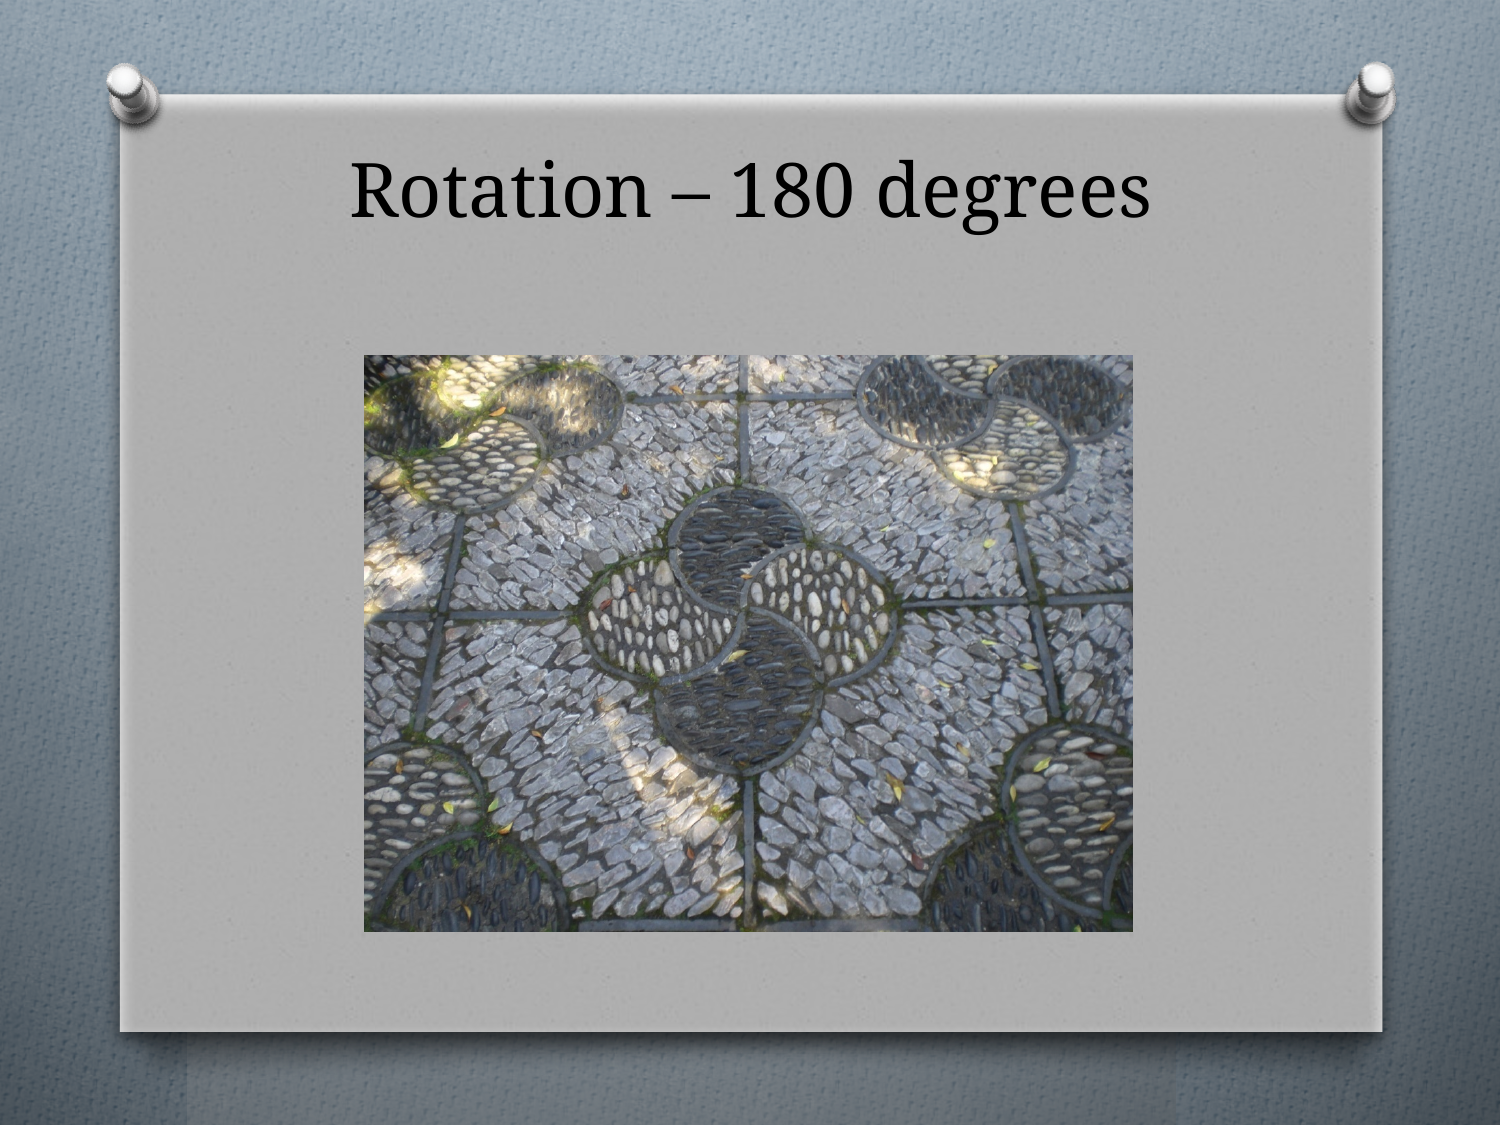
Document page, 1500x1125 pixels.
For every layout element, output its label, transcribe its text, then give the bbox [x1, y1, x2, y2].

picture [1317, 35, 1439, 156]
title Rotation – 180 degrees [179, 134, 1323, 332]
picture [75, 29, 198, 153]
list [364, 354, 1133, 932]
